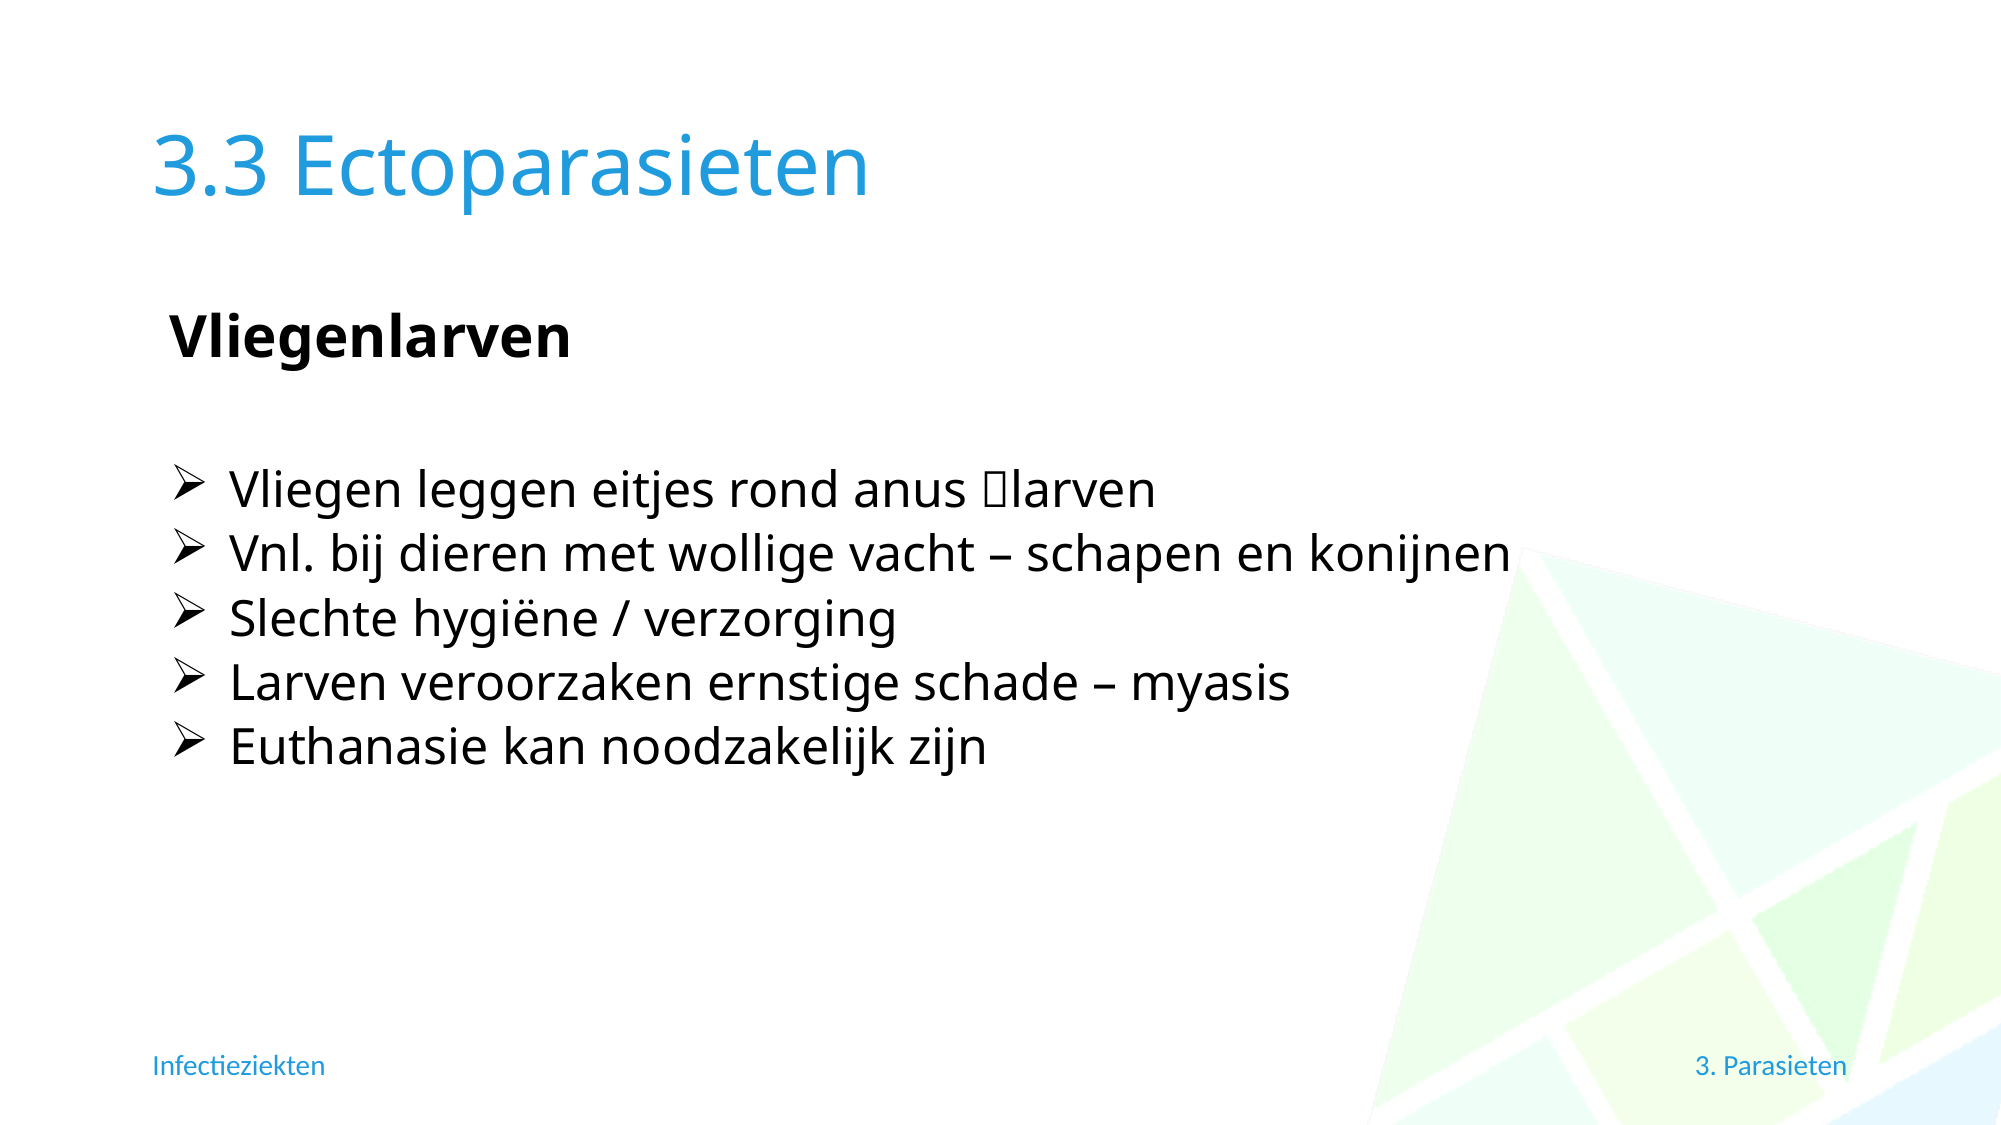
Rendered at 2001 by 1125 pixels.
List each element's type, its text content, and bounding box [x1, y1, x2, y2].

list Infectieziekten [137, 1042, 588, 1103]
title 3.3 Ectoparasieten [137, 59, 1863, 278]
list Vliegenlarven Vliegen leggen eitjes rond anus larven Vnl. bij dieren met wollige vacht – schapen en konijnen Slechte hygiëne / verzorging Larven veroorzaken ernstige schade – myasis Euthanasie kan noodzakelijk zijn [154, 299, 1863, 1014]
list 3. Parasieten [1412, 1042, 1863, 1103]
